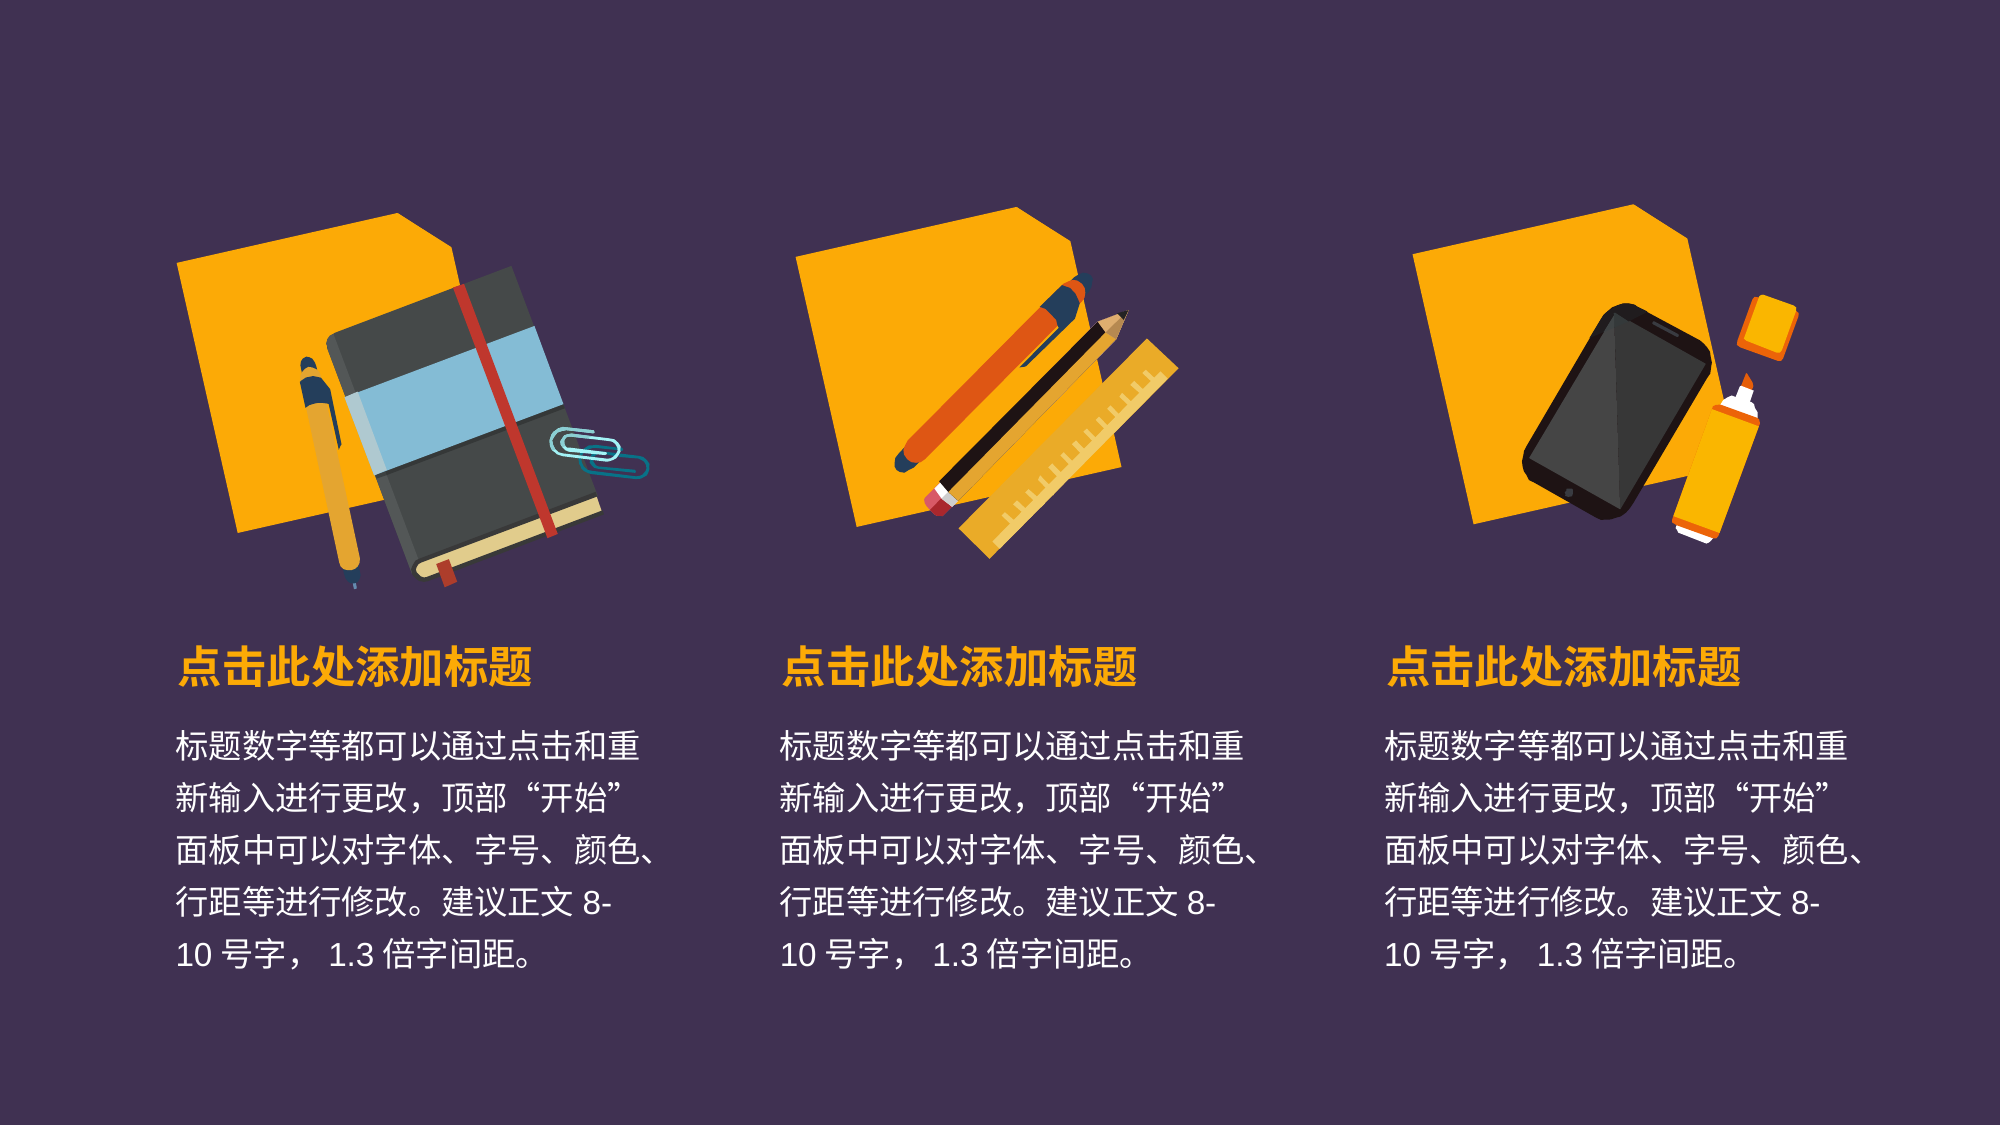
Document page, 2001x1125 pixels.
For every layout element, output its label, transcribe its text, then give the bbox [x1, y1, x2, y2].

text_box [889, 333, 1194, 480]
text_box 点击此处添加标题 [767, 615, 1153, 700]
text_box 标题数字等都可以通过点击和重新输入进行更改，顶部“开始”面板中可以对字体、字号、颜色、行距等进行修改。建议正文8-10号字，1.3倍字间距。 [765, 706, 1265, 981]
text_box 点击此处添加标题 [162, 615, 549, 700]
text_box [822, 221, 1095, 501]
text_box 标题数字等都可以通过点击和重新输入进行更改，顶部“开始”面板中可以对字体、字号、颜色、行距等进行修改。建议正文8-10号字，1.3倍字间距。 [160, 706, 661, 981]
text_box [1704, 294, 1775, 565]
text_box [288, 259, 586, 632]
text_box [203, 228, 476, 507]
text_box 标题数字等都可以通过点击和重新输入进行更改，顶部“开始”面板中可以对字体、字号、颜色、行距等进行修改。建议正文8-10号字，1.3倍字间距。 [1369, 706, 1869, 981]
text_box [1439, 219, 1712, 498]
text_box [1502, 322, 1725, 495]
text_box 点击此处添加标题 [1371, 615, 1758, 700]
